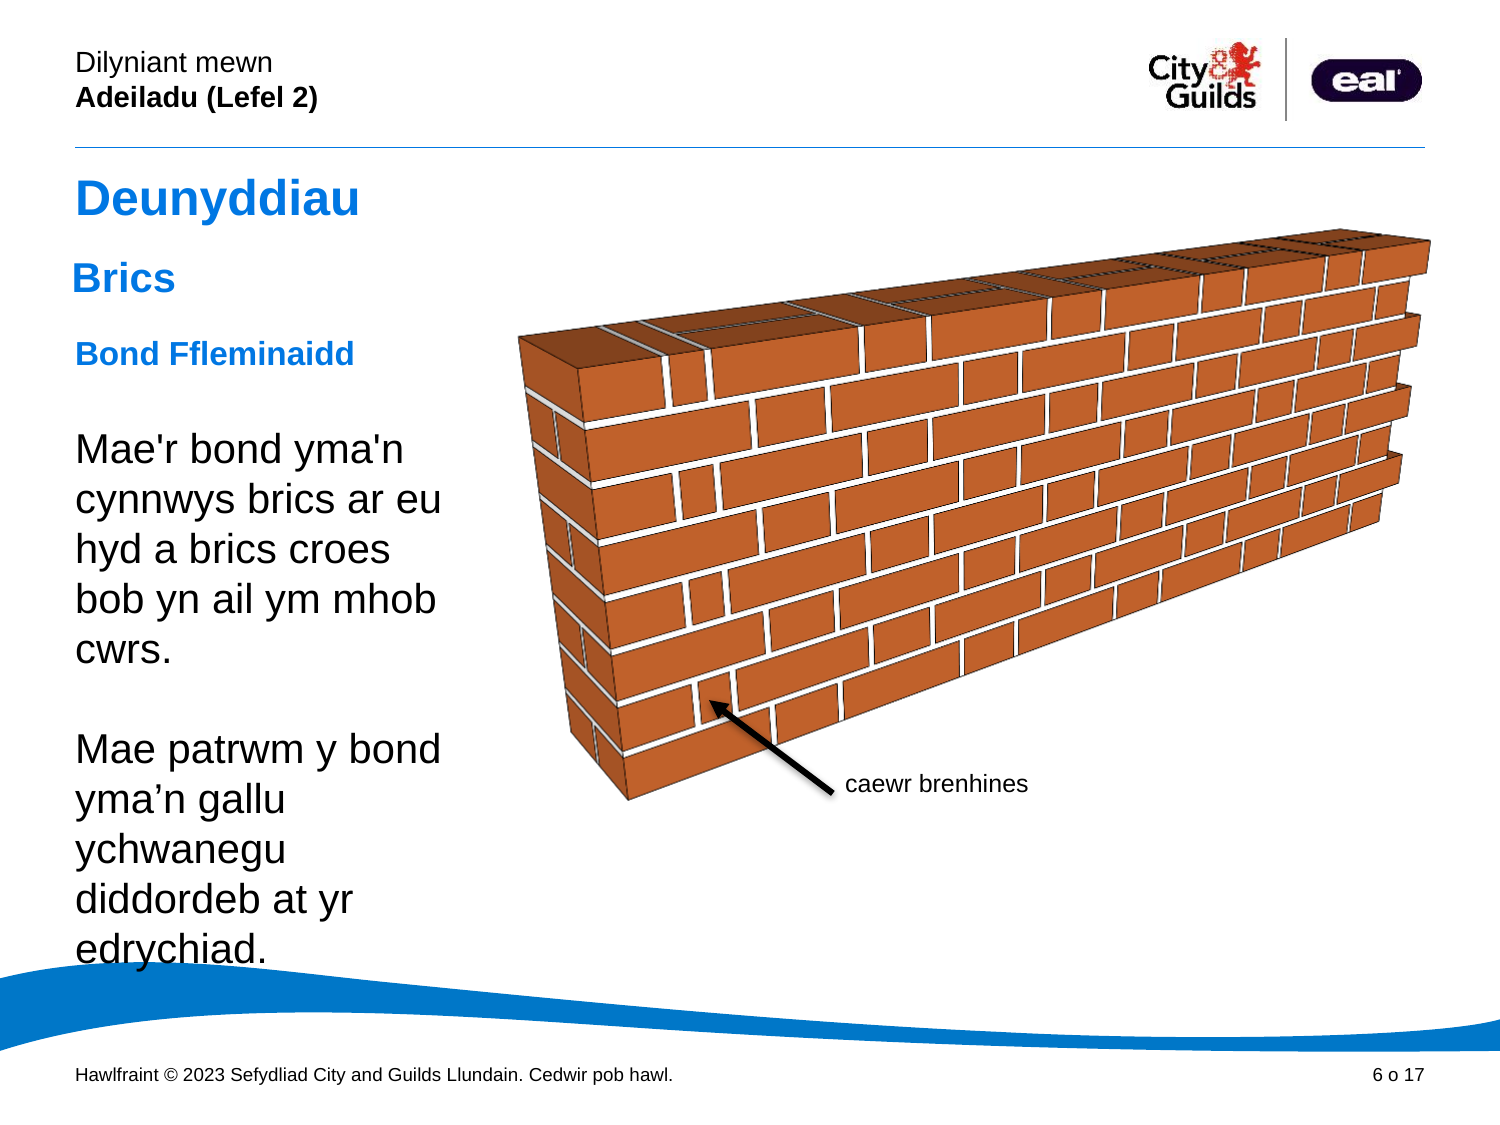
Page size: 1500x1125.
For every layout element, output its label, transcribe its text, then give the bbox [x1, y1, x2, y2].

text_box Bond Ffleminaidd Mae'r bond yma'n cynnwys brics ar eu hyd a brics croes bob yn ail ym mhob cwrs. Mae patrwm y bond yma’n gallu ychwanegu diddordeb at yr edrychiad. [60, 324, 482, 1030]
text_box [708, 699, 834, 794]
title Deunyddiau [74, 165, 283, 229]
picture [288, 29, 1500, 959]
text_box Brics [56, 243, 283, 309]
